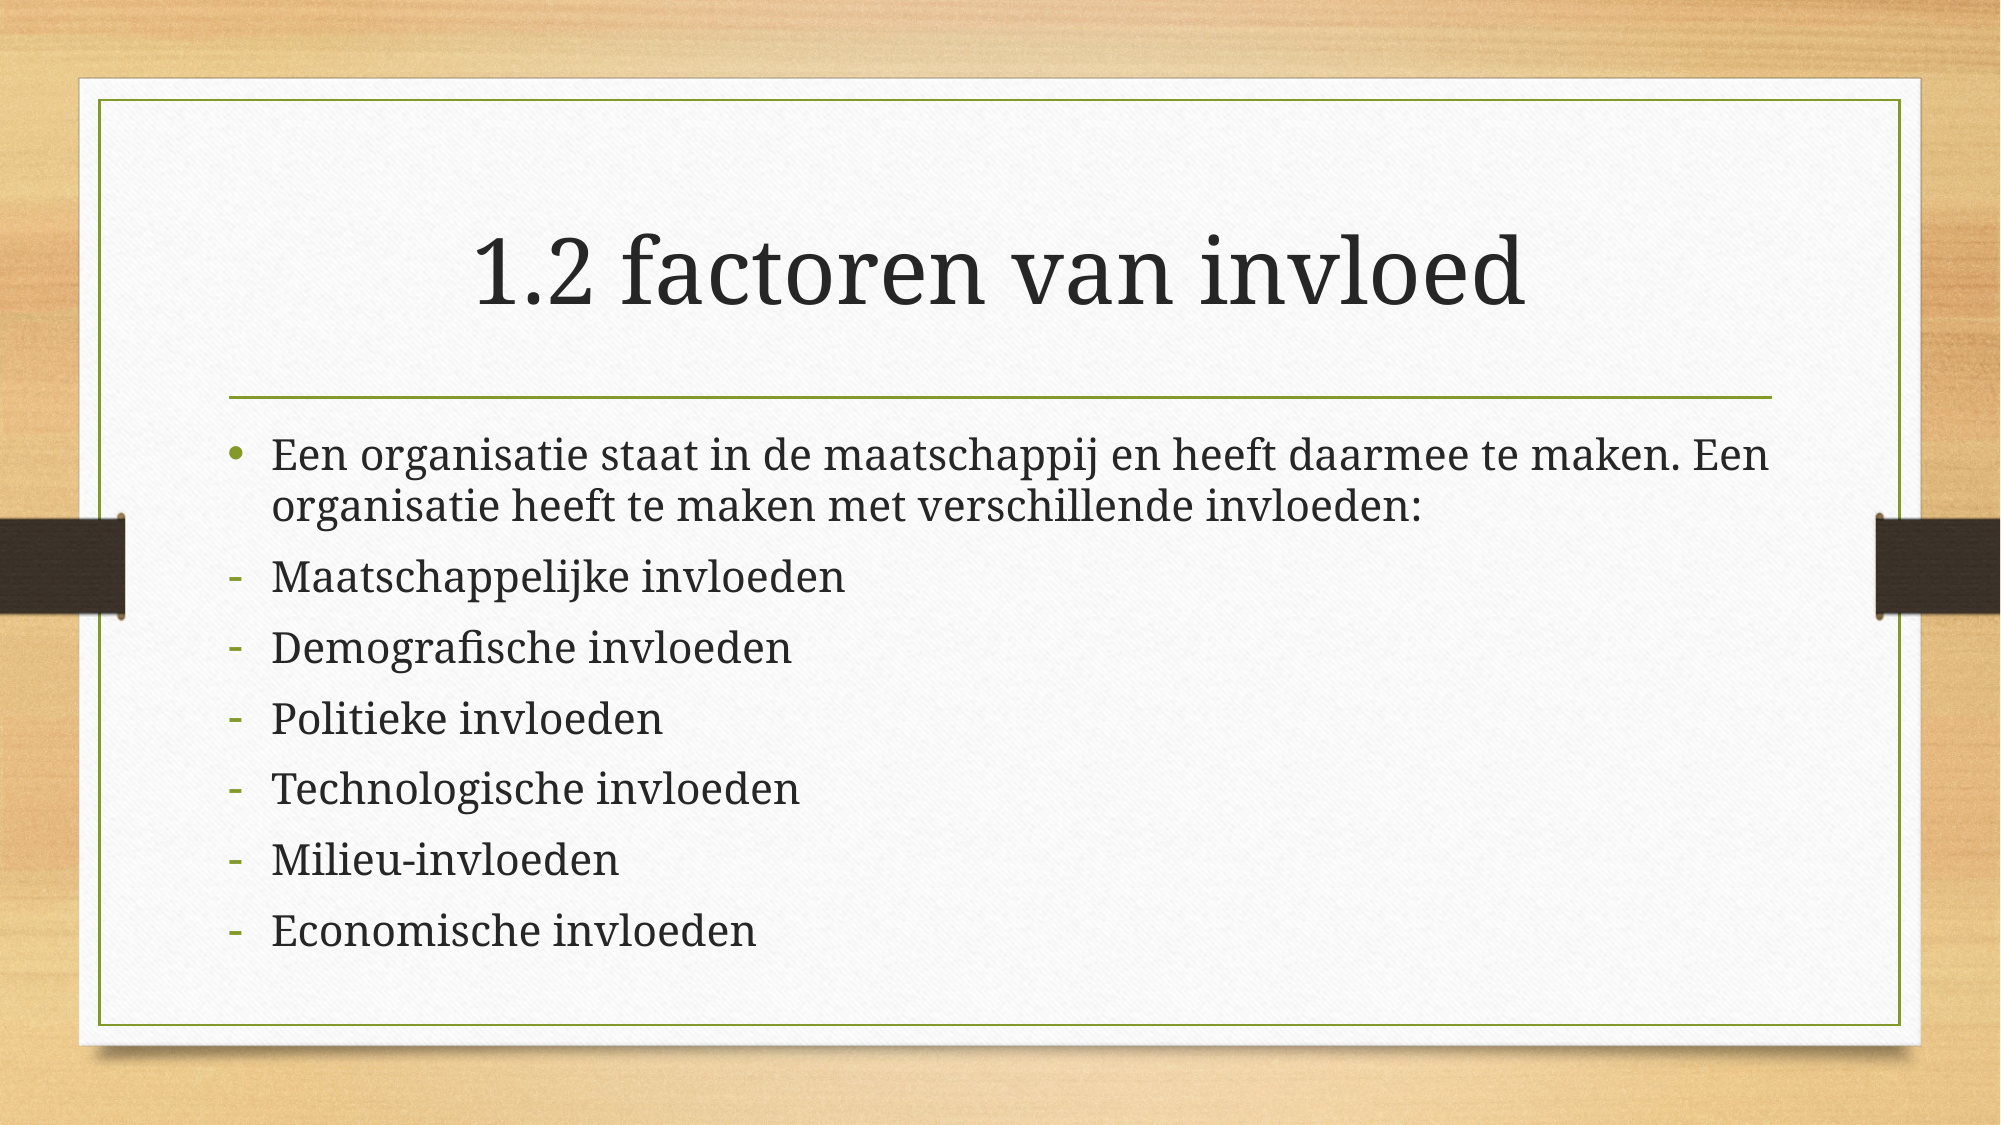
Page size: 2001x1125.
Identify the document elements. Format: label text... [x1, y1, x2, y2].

picture [0, 0, 2001, 1125]
title 1.2 factoren van invloed [212, 161, 1788, 375]
list Een organisatie staat in de maatschappij en heeft daarmee te maken. Een organisatie heeft te maken met verschillende invloeden: Maatschappelijke invloeden Demografische invloeden Politieke invloeden Technologische invloeden Milieu-invloeden Economische invloeden [212, 419, 1788, 964]
